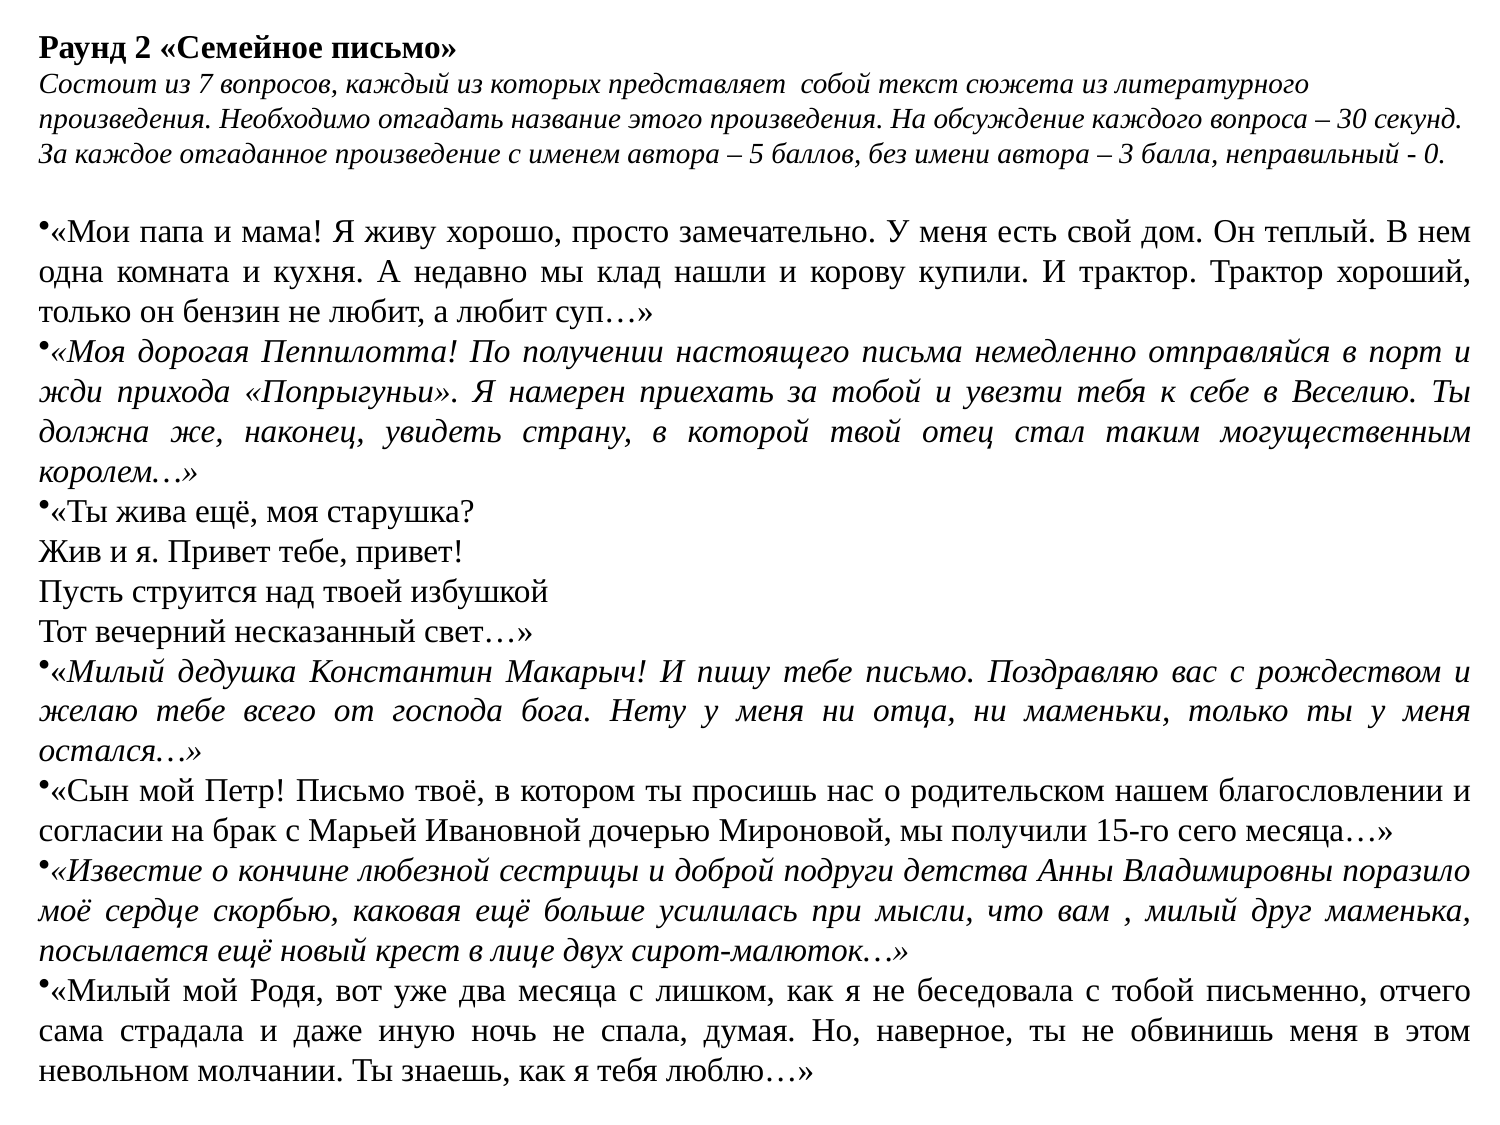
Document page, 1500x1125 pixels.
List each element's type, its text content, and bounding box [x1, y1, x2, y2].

text_box Раунд 2 «Семейное письмо» Состоит из 7 вопросов, каждый из которых представляет собой текст сюжета из литературного произведения. Необходимо отгадать название этого произведения. На обсуждение каждого вопроса – 30 секунд. За каждое отгаданное произведение с именем автора – 5 баллов, без имени автора – 3 балла, неправильный - 0. «Мои папа и мама! Я живу хорошо, просто замечательно. У меня есть свой дом. Он теплый. В нем одна комната и кухня. А недавно мы клад нашли и корову купили. И трактор. Трактор хороший, только он бензин не любит, а любит суп…» «Моя дорогая Пеппилотта! По получении настоящего письма немедленно отправляйся в порт и жди прихода «Попрыгуньи». Я намерен приехать за тобой и увезти тебя к себе в Веселию. Ты должна же, наконец, увидеть страну, в которой твой отец стал таким могущественным королем…» «Ты жива ещё, моя старушка? Жив и я. Привет тебе, привет! Пусть струится над твоей избушкой Тот вечерний несказанный свет…» «Милый дедушка Константин Макарыч! И пишу тебе письмо. Поздравляю вас с рождеством и желаю тебе всего от господа бога. Нету у меня ни отца, ни маменьки, только ты у меня остался…» «Сын мой Петр! Письмо твоё, в котором ты просишь нас о родительском нашем благословлении и согласии на брак с Марьей Ивановной дочерью Мироновой, мы получили 15-го сего месяца…» «Известие о кончине любезной сестрицы и доброй подруги детства Анны Владимировны поразило моё сердце скорбью, каковая ещё больше усилилась при мысли, что вам , милый друг маменька, посылается ещё новый крест в лице двух сирот-малюток…» «Милый мой Родя, вот уже два месяца с лишком, как я не беседовала с тобой письменно, отчего сама страдала и даже иную ночь не спала, думая. Но, наверное, ты не обвинишь меня в этом невольном молчании. Ты знаешь, как я тебя люблю…» [23, 17, 1489, 1096]
